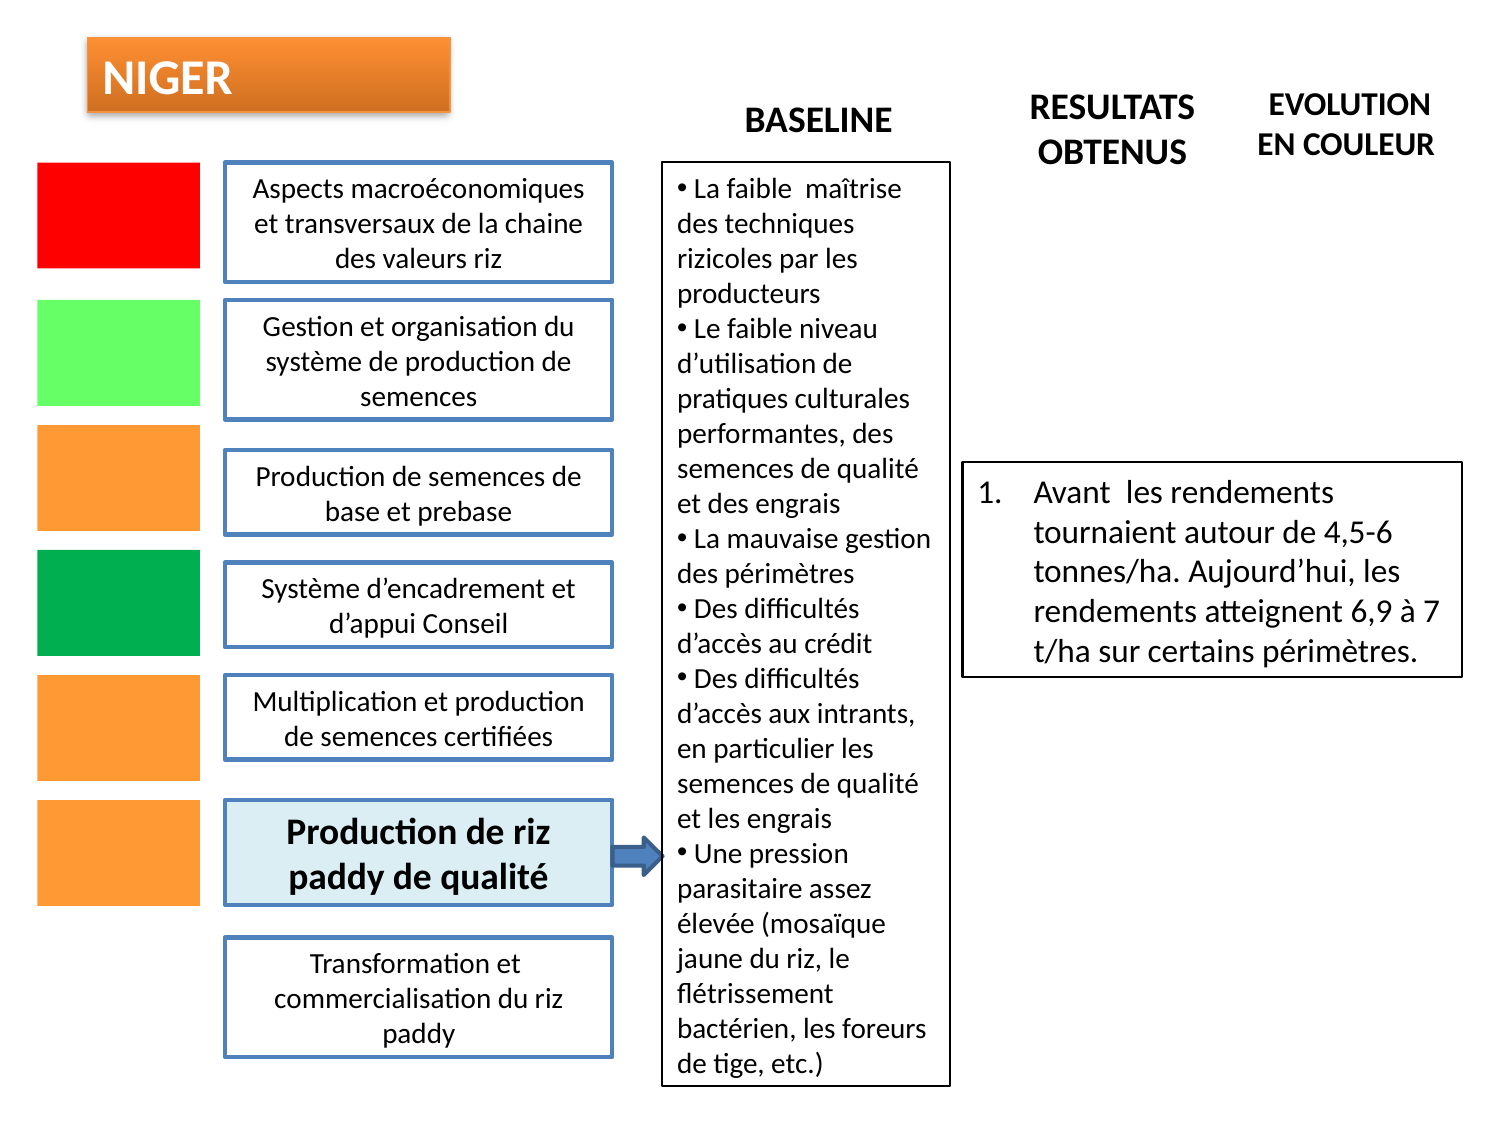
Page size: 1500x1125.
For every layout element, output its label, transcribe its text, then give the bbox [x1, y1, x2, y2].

text_box Gestion et organisation du système de production de semences [223, 298, 614, 422]
text_box [37, 675, 200, 781]
text_box [37, 549, 200, 656]
text_box Multiplication et production de semences certifiées [223, 673, 614, 762]
text_box [37, 162, 200, 269]
text_box [37, 425, 200, 531]
text_box Avant les rendements tournaient autour de 4,5-6 tonnes/ha. Aujourd’hui, les rendements atteignent 6,9 à 7 t/ha sur certains périmètres. [962, 462, 1463, 677]
text_box Système d’encadrement et d’appui Conseil [223, 560, 614, 649]
text_box Production de semences de base et prebase [223, 448, 614, 537]
text_box BASELINE [687, 87, 950, 148]
text_box EVOLUTION EN COULEUR [1237, 74, 1463, 170]
text_box [610, 835, 662, 877]
text_box Transformation et commercialisation du riz paddy [223, 935, 614, 1059]
text_box Aspects macroéconomiques et transversaux de la chaine des valeurs riz [223, 160, 614, 284]
text_box NIGER [87, 37, 451, 113]
text_box RESULTATS OBTENUS [987, 74, 1238, 180]
text_box La faible maîtrise des techniques rizicoles par les producteurs Le faible niveau d’utilisation de pratiques culturales performantes, des semences de qualité et des engrais La mauvaise gestion des périmètres Des difficultés d’accès au crédit Des difficultés d’accès aux intrants, en particulier les semences de qualité et les engrais Une pression parasitaire assez élevée (mosaïque jaune du riz, le flétrissement bactérien, les foreurs de tige, etc.) [662, 162, 950, 1087]
text_box [37, 800, 200, 906]
text_box Production de riz paddy de qualité [223, 798, 614, 907]
text_box [37, 299, 200, 406]
